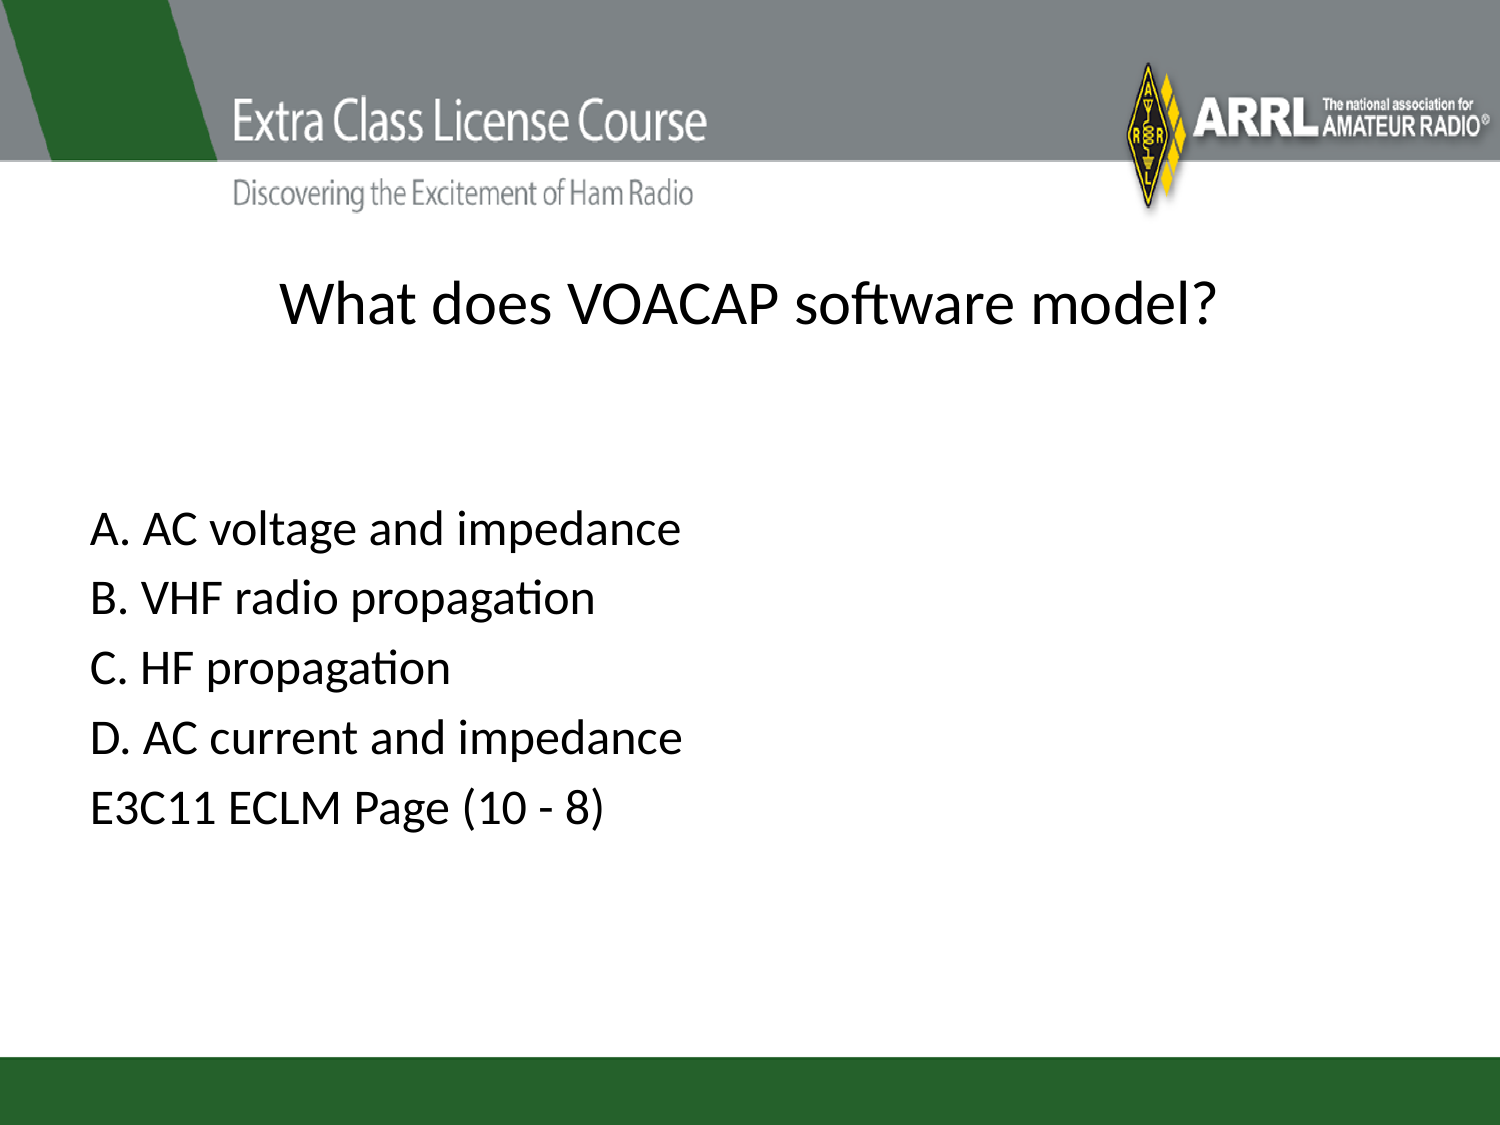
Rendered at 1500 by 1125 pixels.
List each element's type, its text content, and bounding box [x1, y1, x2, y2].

picture [0, 0, 1500, 1125]
list A. AC voltage and impedance B. VHF radio propagation C. HF propagation D. AC current and impedance E3C11 ECLM Page (10 - 8) [75, 487, 1425, 1005]
title What does VOACAP software model? [75, 254, 1425, 435]
